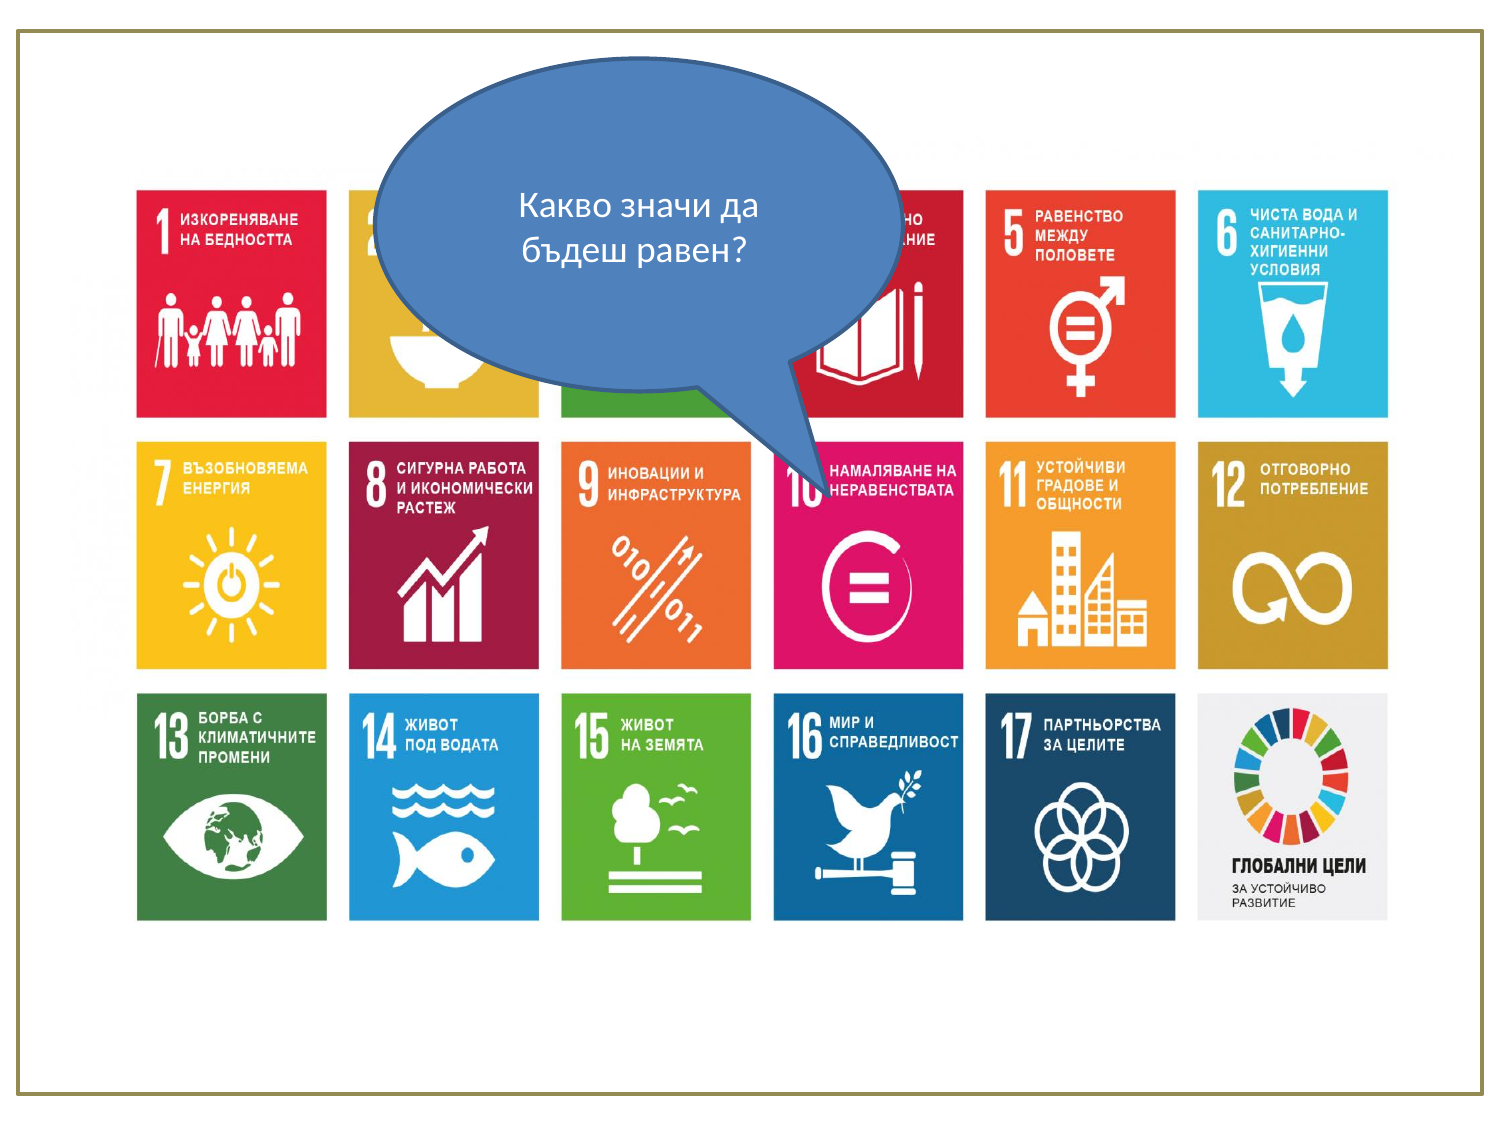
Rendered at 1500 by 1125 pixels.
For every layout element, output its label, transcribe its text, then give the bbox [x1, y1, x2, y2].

picture [70, 128, 1454, 984]
text_box [16, 29, 1484, 1096]
text_box Какво значи да бъдеш равен? [422, 56, 856, 127]
